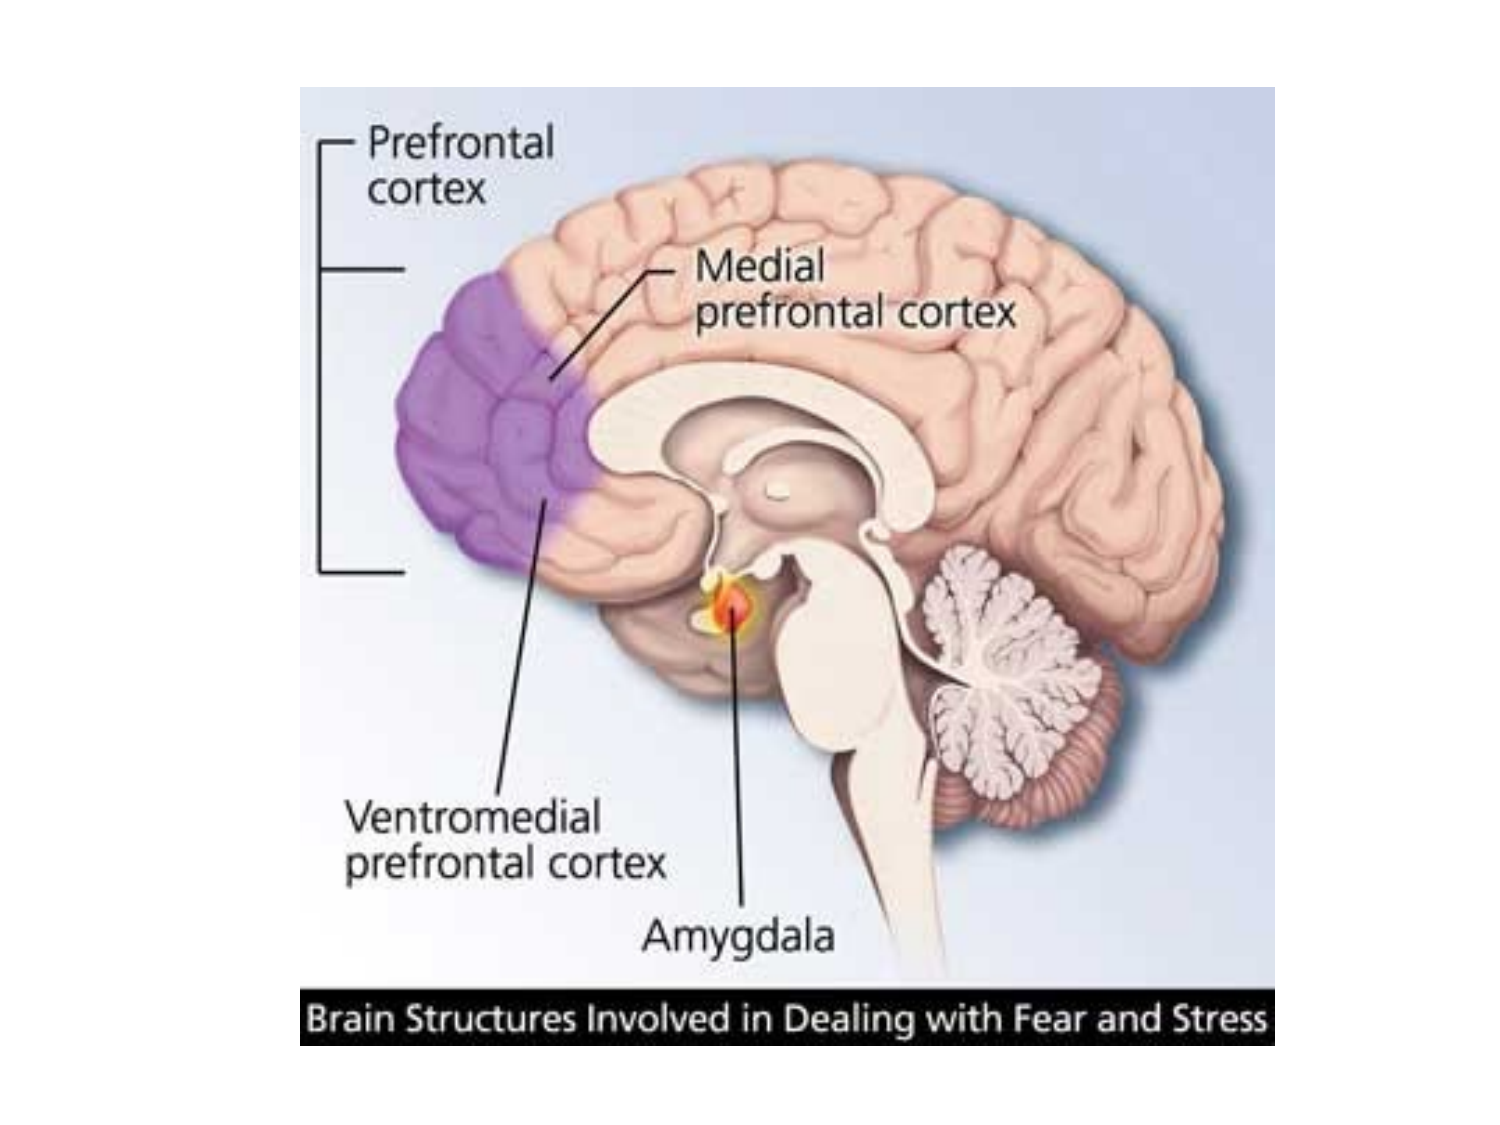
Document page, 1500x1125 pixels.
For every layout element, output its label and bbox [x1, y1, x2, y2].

list [299, 87, 1276, 1047]
